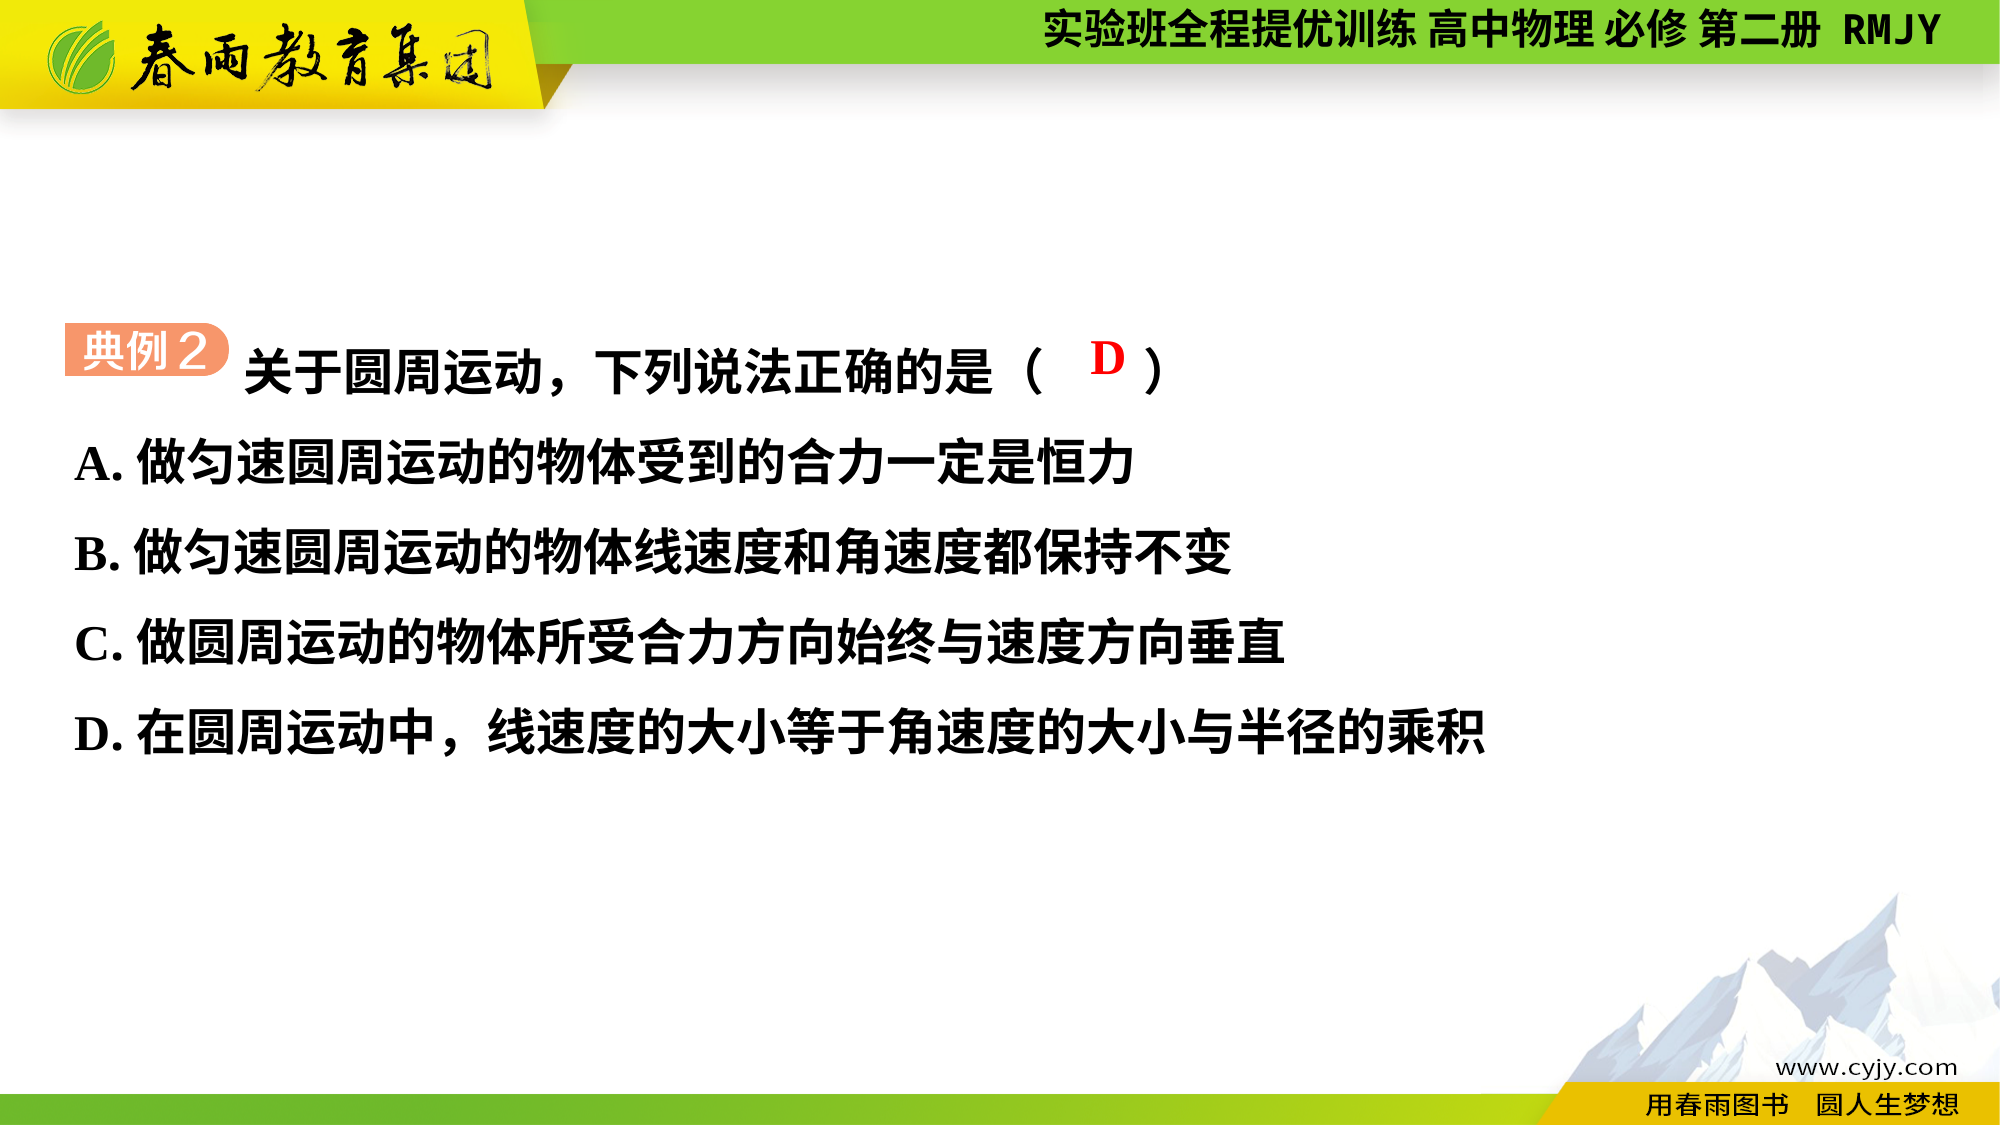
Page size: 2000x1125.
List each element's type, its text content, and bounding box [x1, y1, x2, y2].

list 关于圆周运动，下列说法正确的是（ ） A.做匀速圆周运动的物体受到的合力一定是恒力 B.做匀速圆周运动的物体线速度和角速度都保持不变 C.做圆周运动的物体所受合力方向始终与速度方向垂直 D.在圆周运动中，线速度的大小等于角速度的大小与半径的乘积 [59, 302, 1944, 773]
text_box D [1075, 317, 1142, 393]
picture [0, 0, 2000, 1125]
